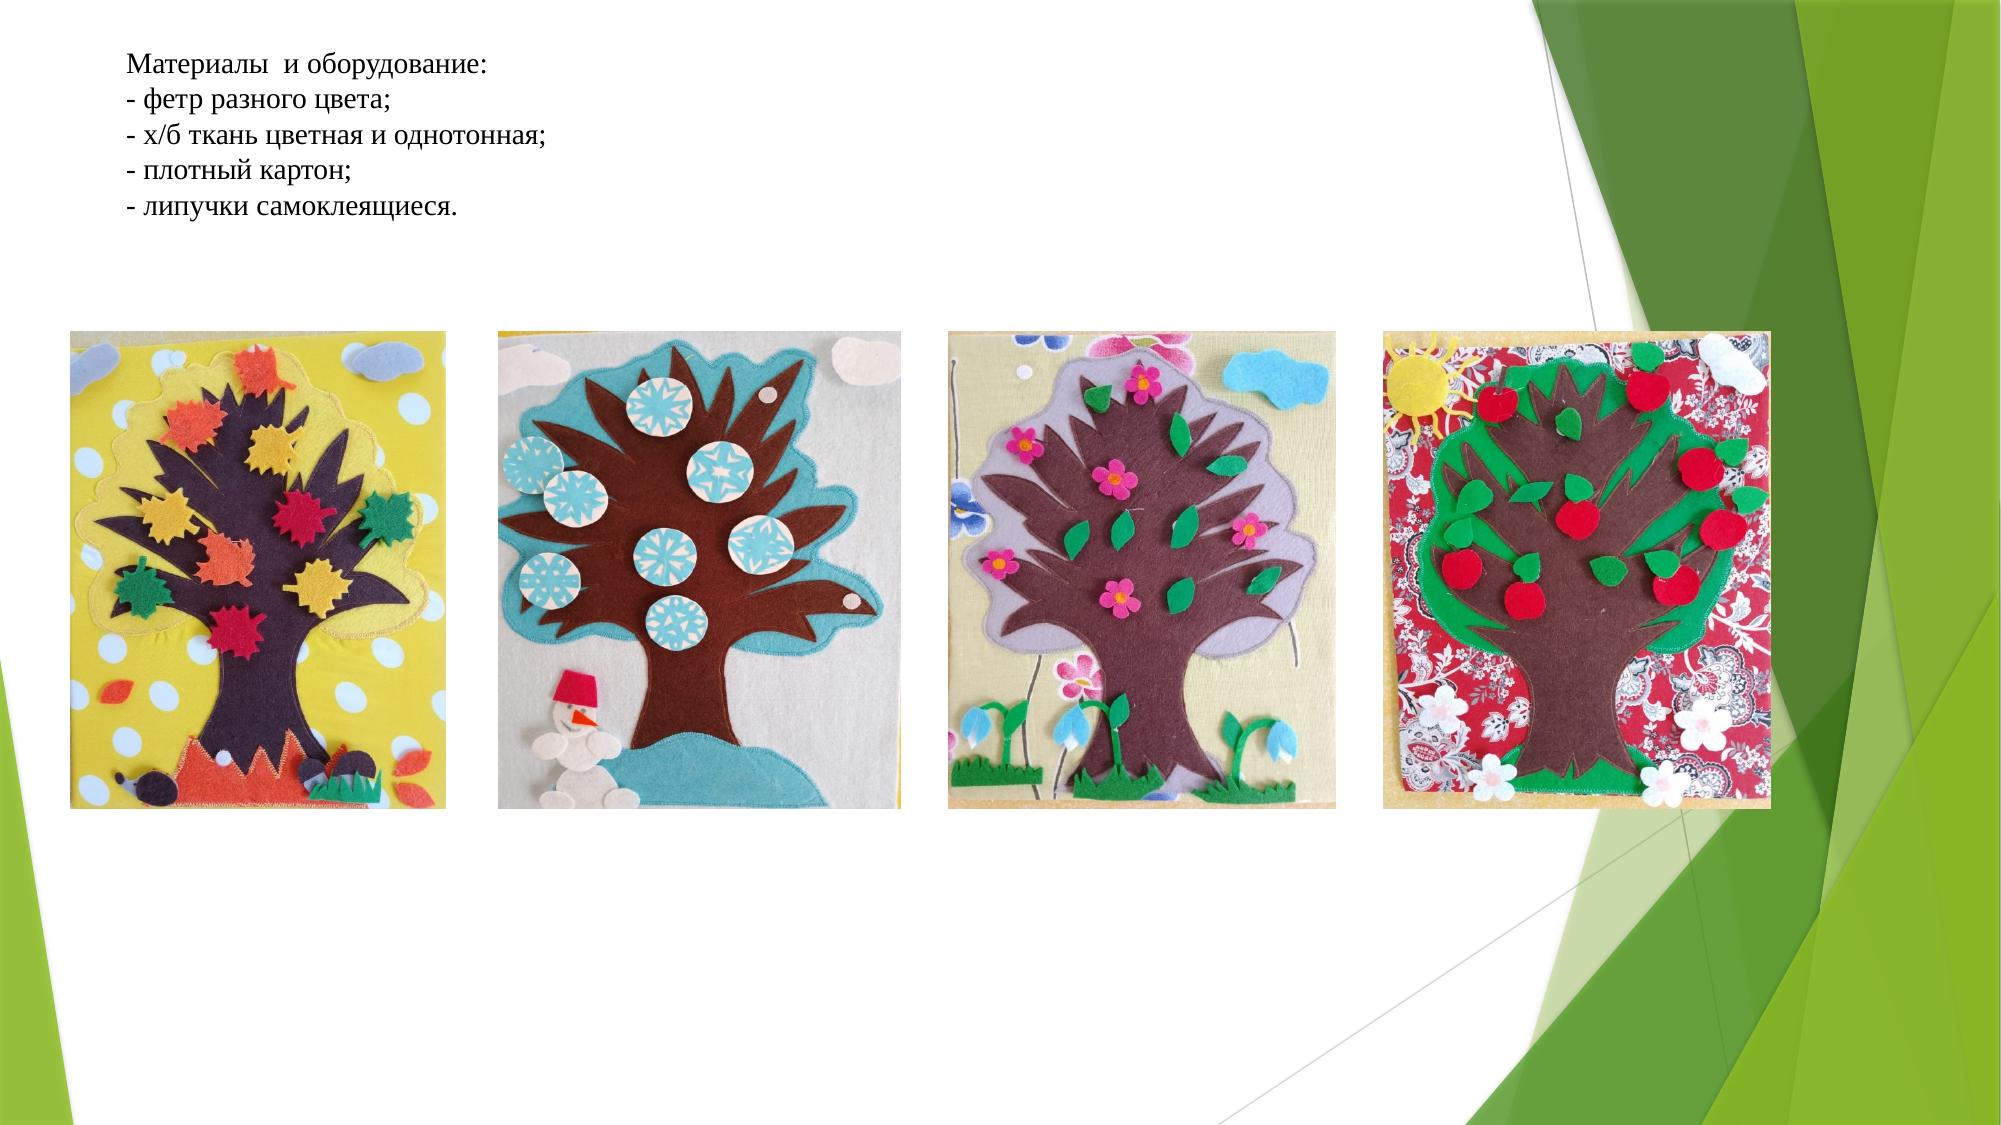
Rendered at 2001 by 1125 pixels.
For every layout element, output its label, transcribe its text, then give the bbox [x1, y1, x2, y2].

picture [947, 331, 1336, 810]
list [70, 330, 446, 809]
title Материалы и оборудование: - фетр разного цвета; - х/б ткань цветная и однотонная; - плотный картон; - липучки самоклеящиеся. [111, 36, 1650, 317]
picture [1383, 330, 1772, 809]
picture [497, 330, 901, 809]
